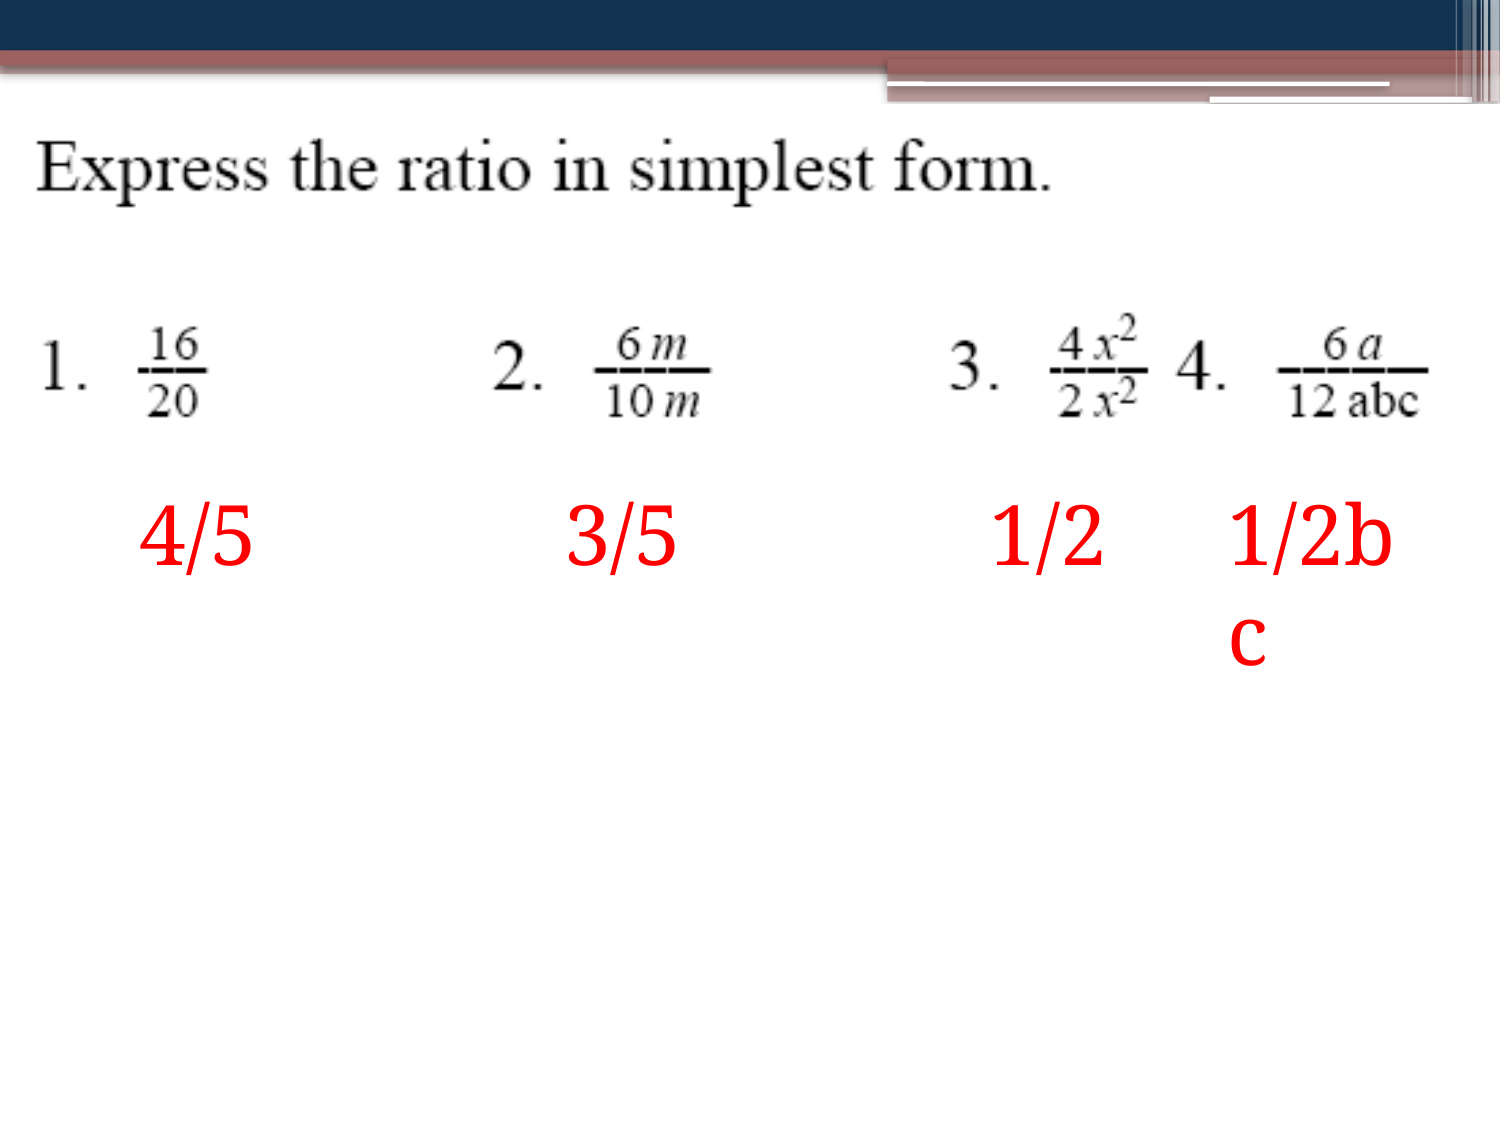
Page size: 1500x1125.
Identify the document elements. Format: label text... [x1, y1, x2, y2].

text_box 4/5 [124, 487, 288, 590]
text_box 1/2 [974, 487, 1138, 590]
text_box 3/5 [549, 487, 713, 590]
picture [0, 104, 1500, 476]
text_box 1/2bc [1212, 487, 1450, 690]
